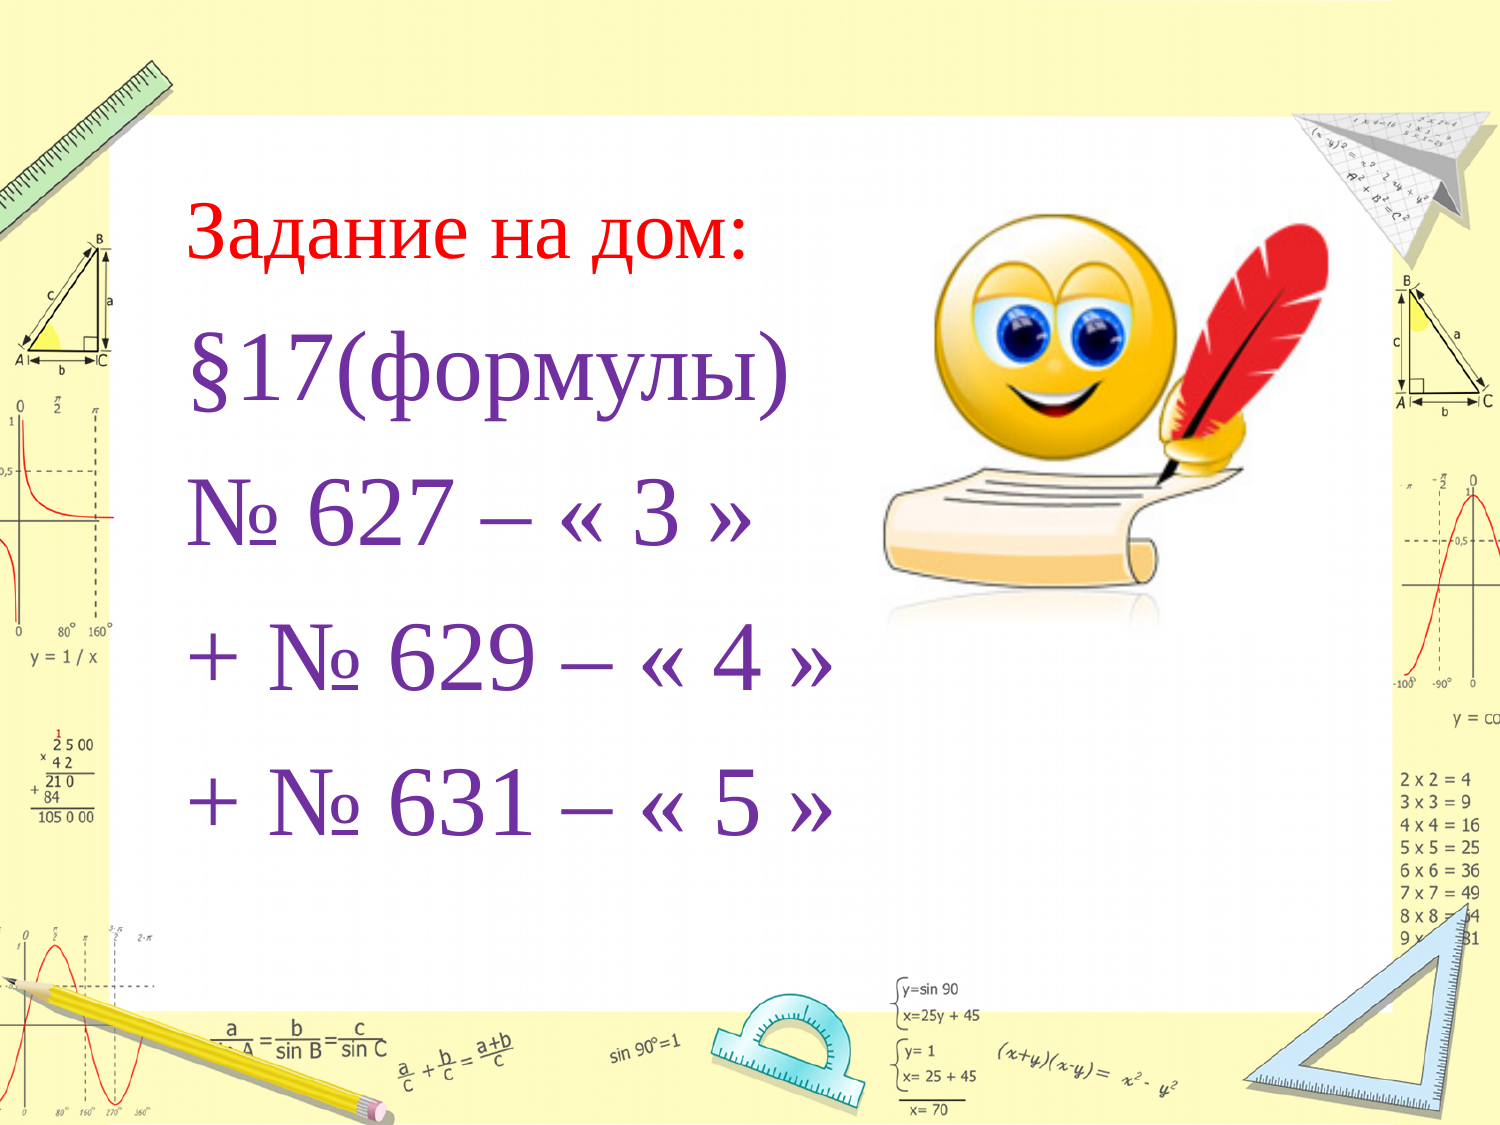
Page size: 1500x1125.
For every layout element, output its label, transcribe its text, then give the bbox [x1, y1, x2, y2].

picture [0, 0, 1500, 1125]
text_box Задание на дом: §17(формулы) № 627 – « 3 » + № 629 – « 4 » + № 631 – « 5 » [171, 160, 1329, 863]
